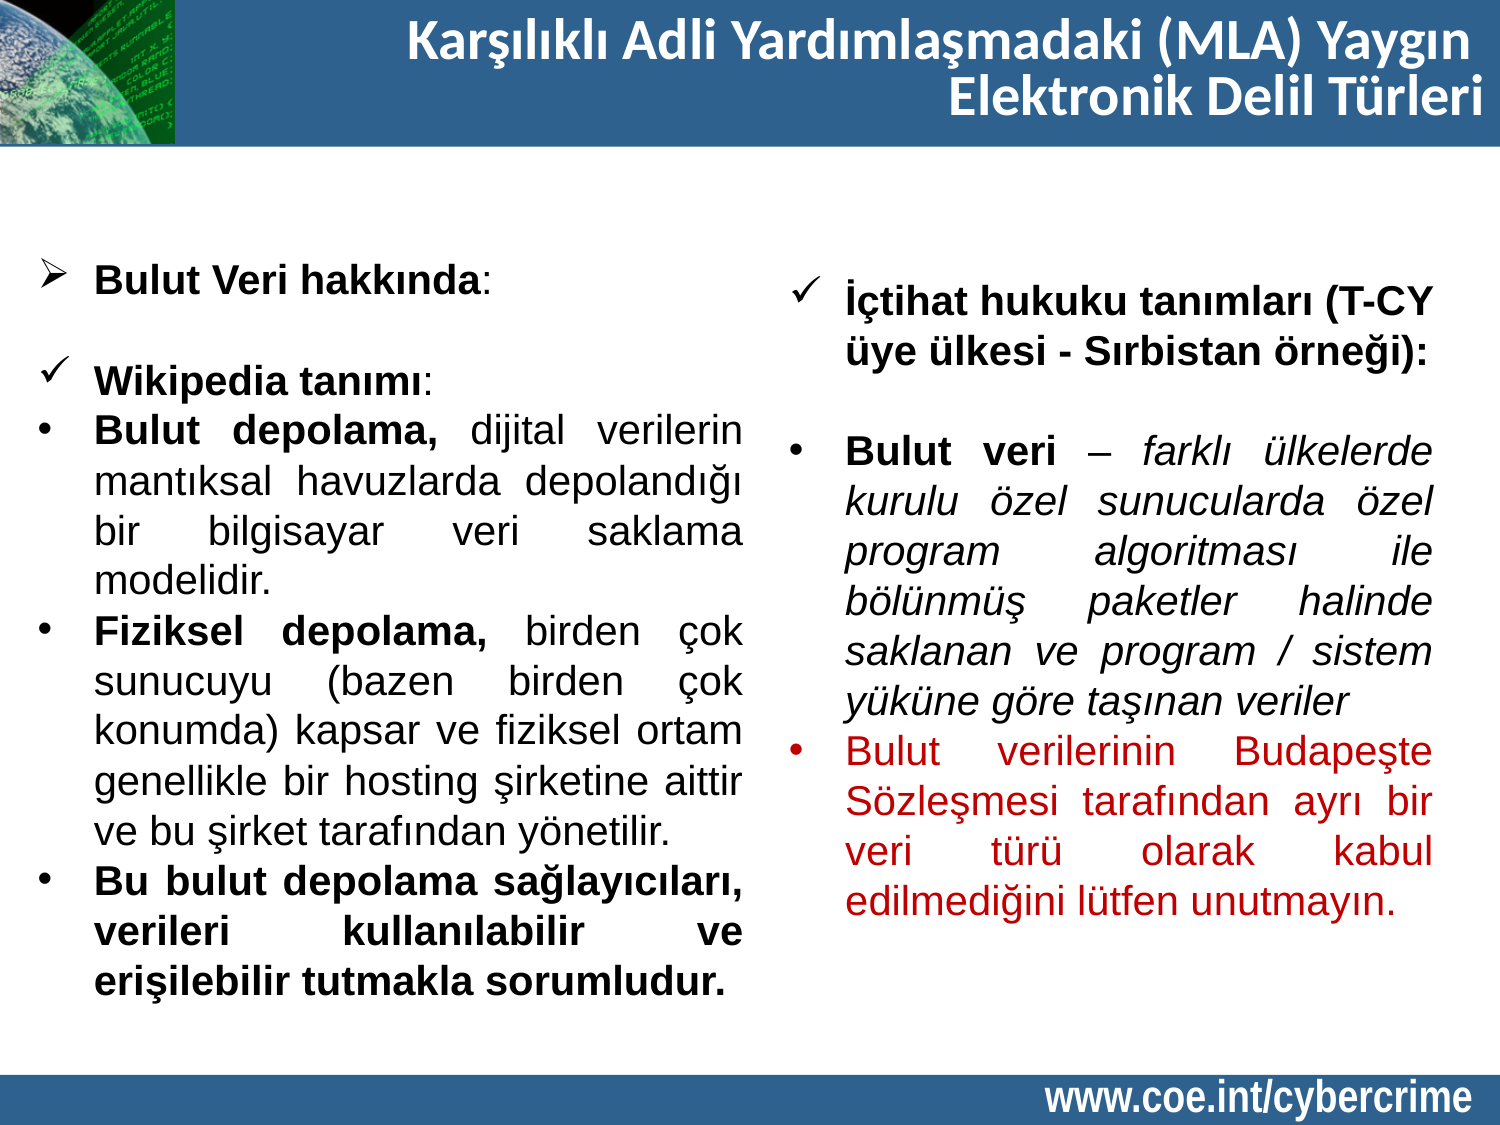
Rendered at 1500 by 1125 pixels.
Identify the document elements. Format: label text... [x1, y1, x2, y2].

text_box www.coe.int/cybercrime [1030, 1059, 1500, 1125]
picture [0, 0, 175, 144]
text_box [0, 1073, 1030, 1125]
text_box Karşılıklı Adli Yardımlaşmadaki (MLA) Yaygın Elektronik Delil Türleri [177, 0, 1500, 149]
text_box İçtihat hukuku tanımları (T-CY üye ülkesi - Sırbistan örneği): Bulut veri – farklı ülkelerde kurulu özel sunucularda özel program algoritması ile bölünmüş paketler halinde saklanan ve program / sistem yüküne göre taşınan veriler Bulut verilerinin Budapeşte Sözleşmesi tarafından ayrı bir veri türü olarak kabul edilmediğini lütfen unutmayın. [774, 266, 1449, 982]
text_box Bulut Veri hakkında: Wikipedia tanımı: Bulut depolama, dijital verilerin mantıksal havuzlarda depolandığı bir bilgisayar veri saklama modelidir. Fiziksel depolama, birden çok sunucuyu (bazen birden çok konumda) kapsar ve fiziksel ortam genellikle bir hosting şirketine aittir ve bu şirket tarafından yönetilir. Bu bulut depolama sağlayıcıları, verileri kullanılabilir ve erişilebilir tutmakla sorumludur. [22, 245, 759, 1011]
